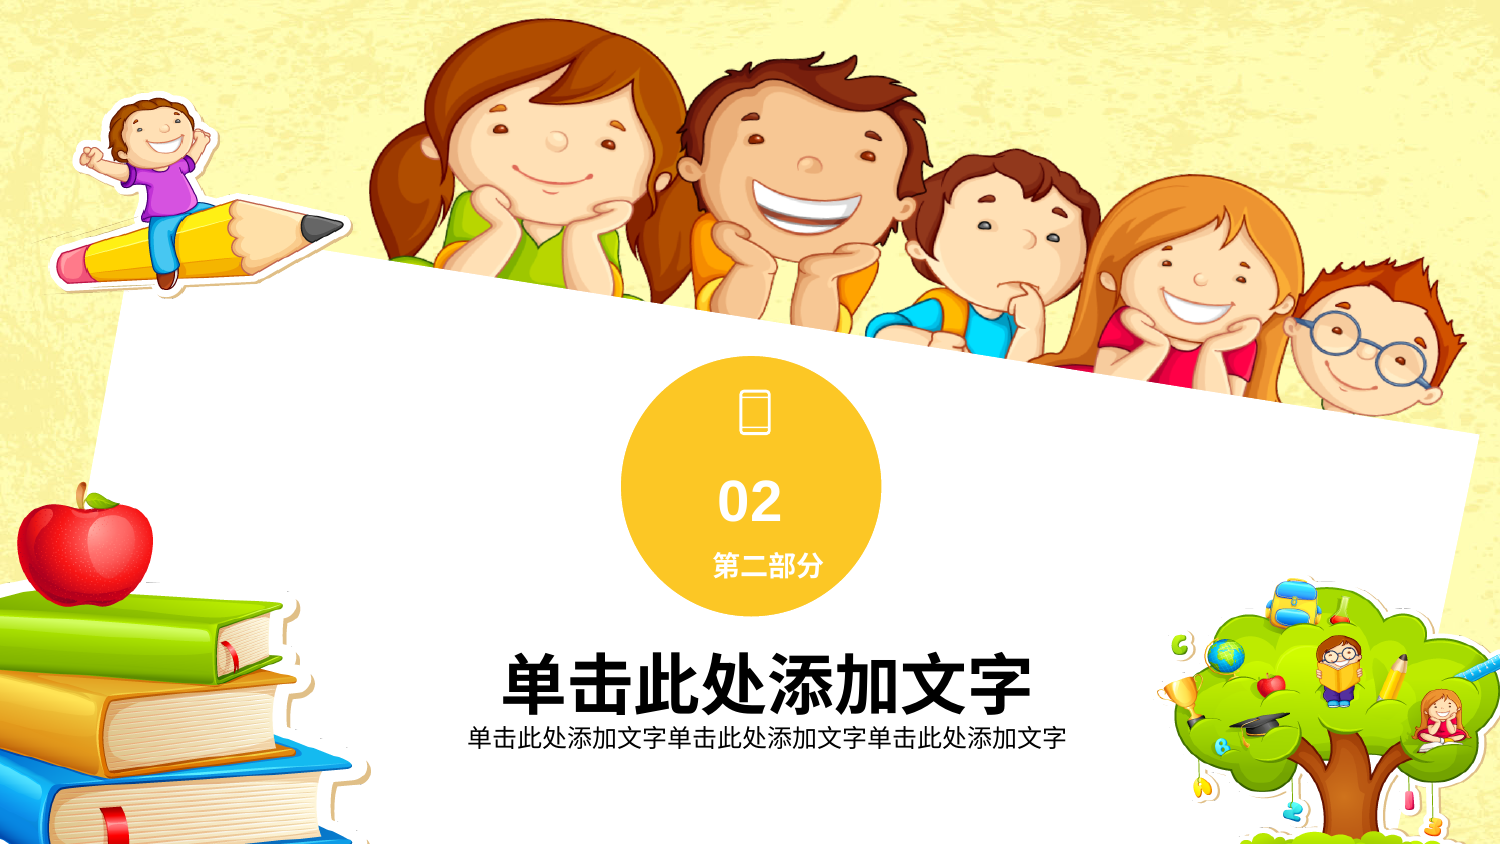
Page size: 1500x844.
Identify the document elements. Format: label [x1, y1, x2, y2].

text_box [0, 0, 1500, 844]
text_box [618, 353, 884, 619]
